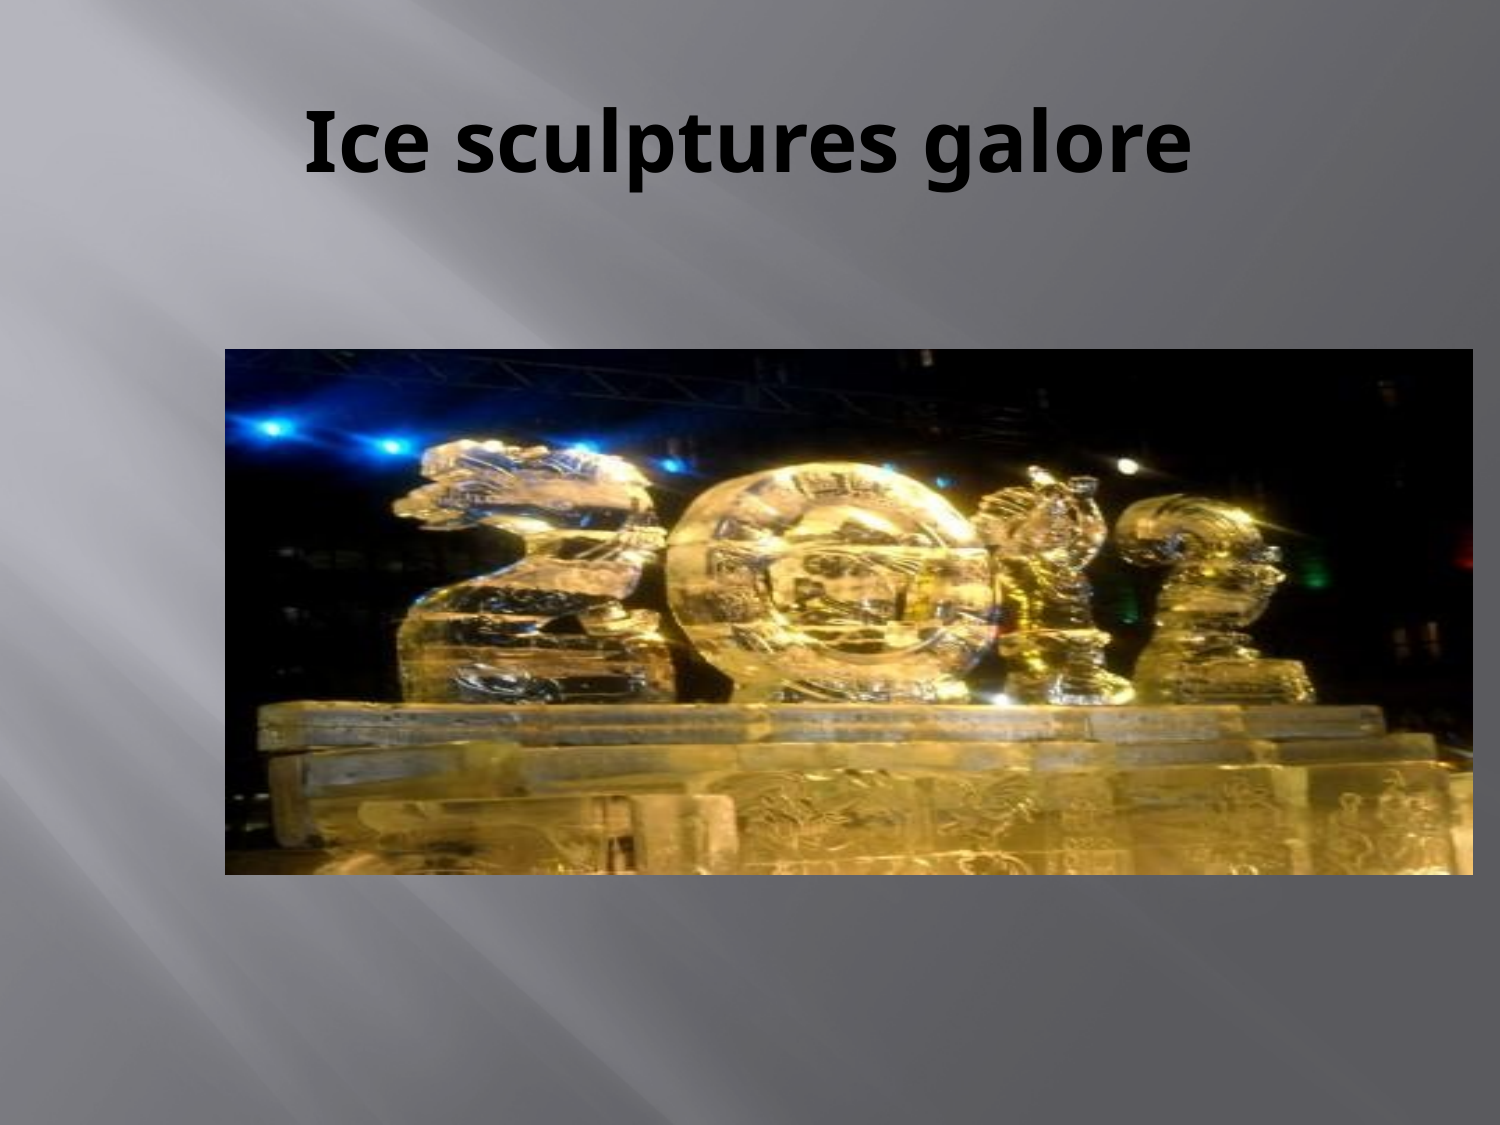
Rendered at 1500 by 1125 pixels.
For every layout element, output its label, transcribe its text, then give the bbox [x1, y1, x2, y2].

title Ice sculptures galore [75, 45, 1425, 233]
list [224, 349, 1473, 876]
